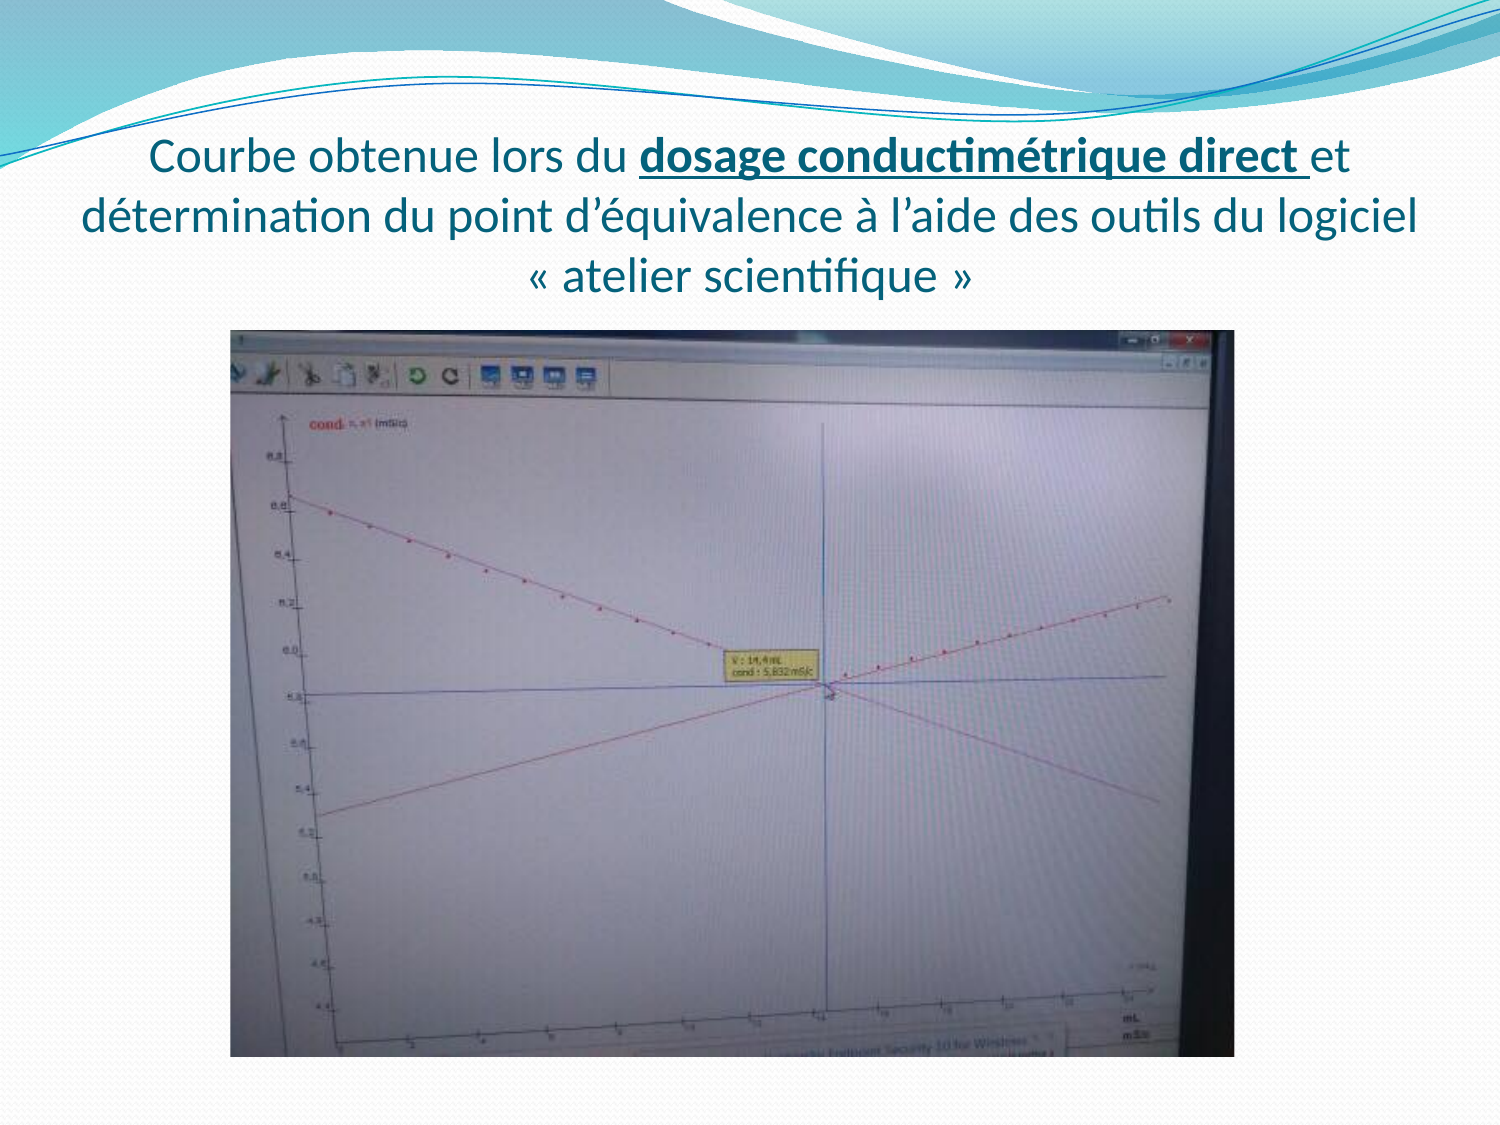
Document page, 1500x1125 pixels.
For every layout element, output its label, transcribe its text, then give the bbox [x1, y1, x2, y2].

title Courbe obtenue lors du dosage conductimétrique direct et détermination du point d’équivalence à l’aide des outils du logiciel « atelier scientifique » [75, 115, 1425, 303]
picture [229, 330, 1235, 1057]
